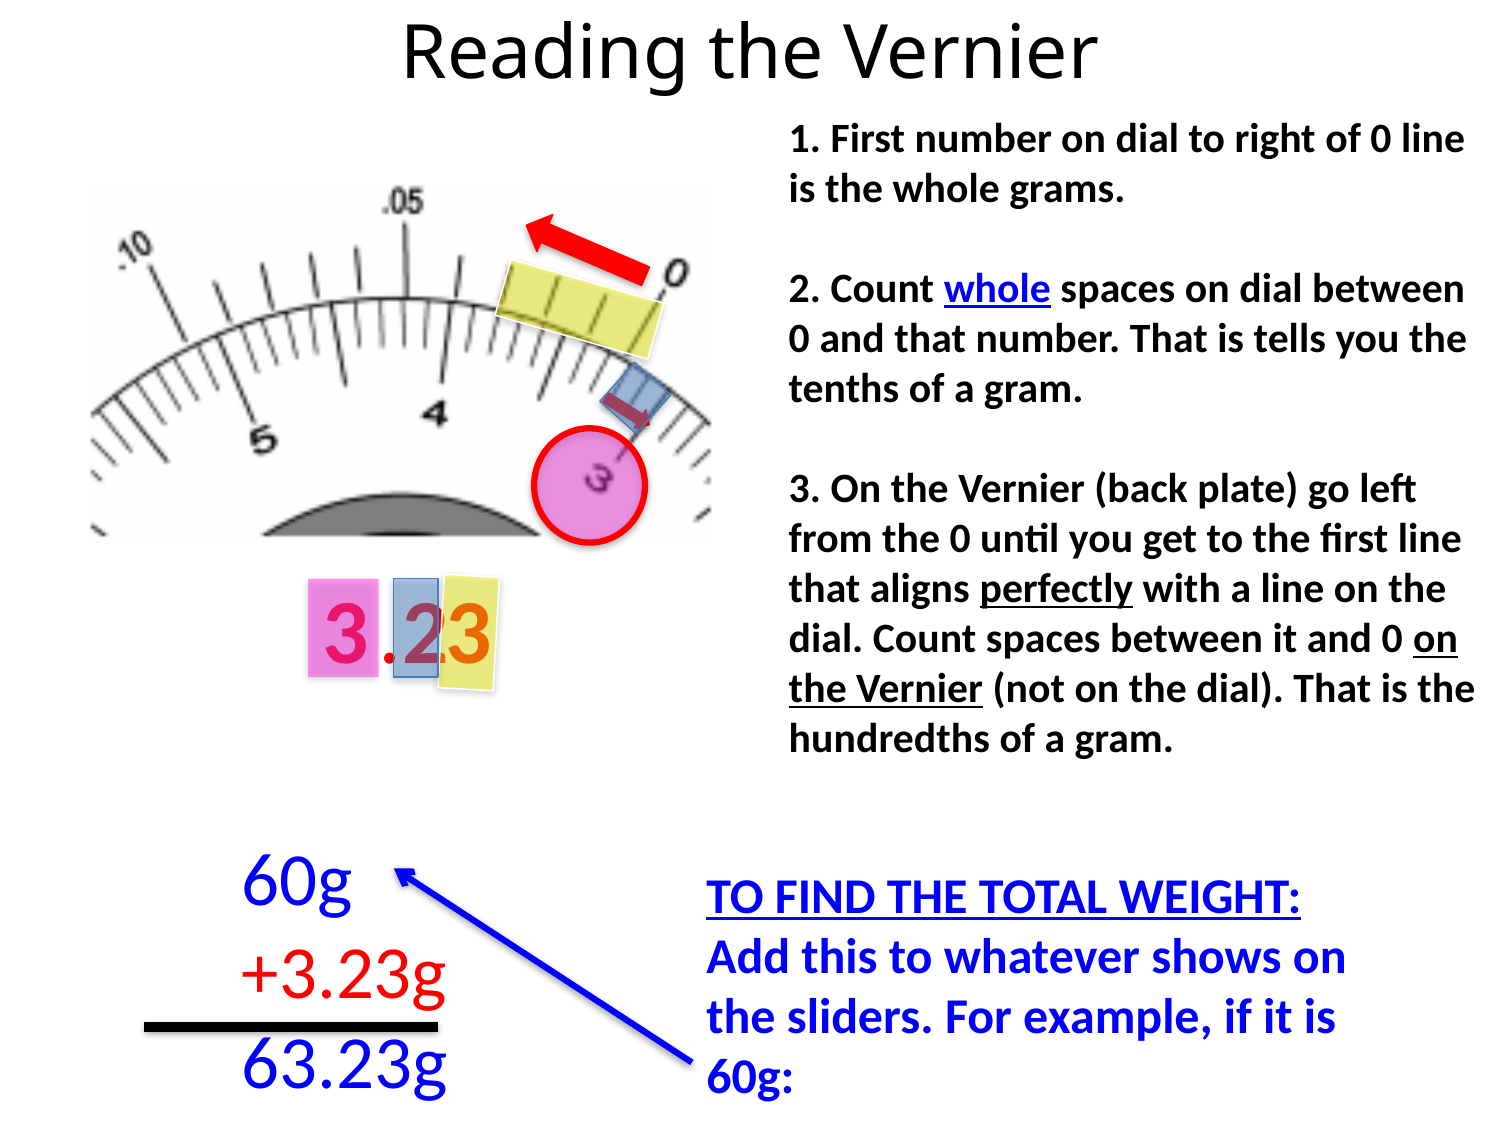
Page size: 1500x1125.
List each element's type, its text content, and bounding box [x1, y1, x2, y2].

text_box 60g +3.23g 63.23g [227, 1036, 634, 1112]
title Reading the Vernier [75, 0, 1425, 143]
text_box 3 [308, 573, 364, 577]
text_box 3 [430, 573, 440, 578]
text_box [393, 868, 692, 1063]
text_box .2 [364, 573, 430, 690]
picture [30, 163, 775, 565]
text_box 1. First number on dial to right of 0 line is the whole grams. 2. Count whole spaces on dial between 0 and that number. That is tells you the tenths of a gram. 3. On the Vernier (back plate) go left from the 0 until you get to the first line that aligns perfectly with a line on the dial. Count spaces between it and 0 on the Vernier (not on the dial). That is the hundredths of a gram. [774, 103, 1500, 969]
text_box TO FIND THE TOTAL WEIGHT: Add this to whatever shows on the sliders. For example, if it is 60g: [691, 855, 1401, 1111]
text_box [307, 578, 379, 678]
text_box [437, 573, 501, 692]
text_box 60g +3.23g 63.23g [227, 806, 634, 1026]
text_box [393, 578, 439, 678]
text_box 3 [308, 686, 364, 690]
